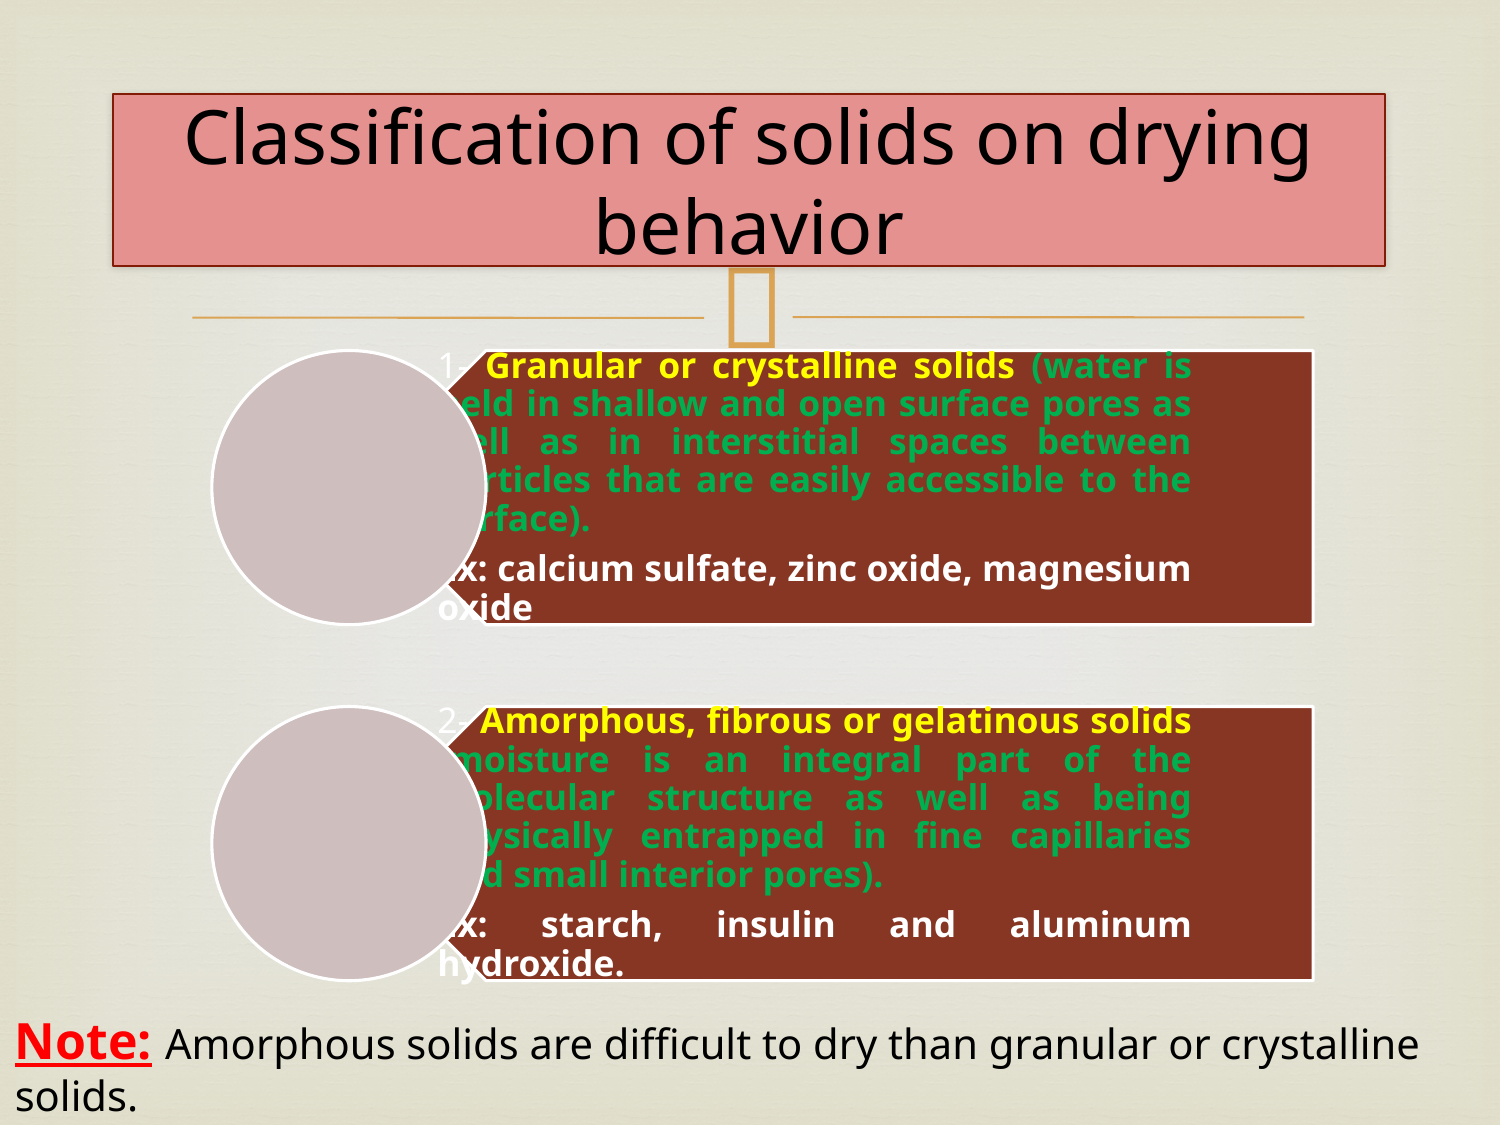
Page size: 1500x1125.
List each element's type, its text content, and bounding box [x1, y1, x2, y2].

title Classification of solids on drying behavior [112, 93, 1386, 267]
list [36, 349, 1488, 982]
text_box Note: Amorphous solids are difficult to dry than granular or crystalline solids. [0, 1001, 1500, 1125]
